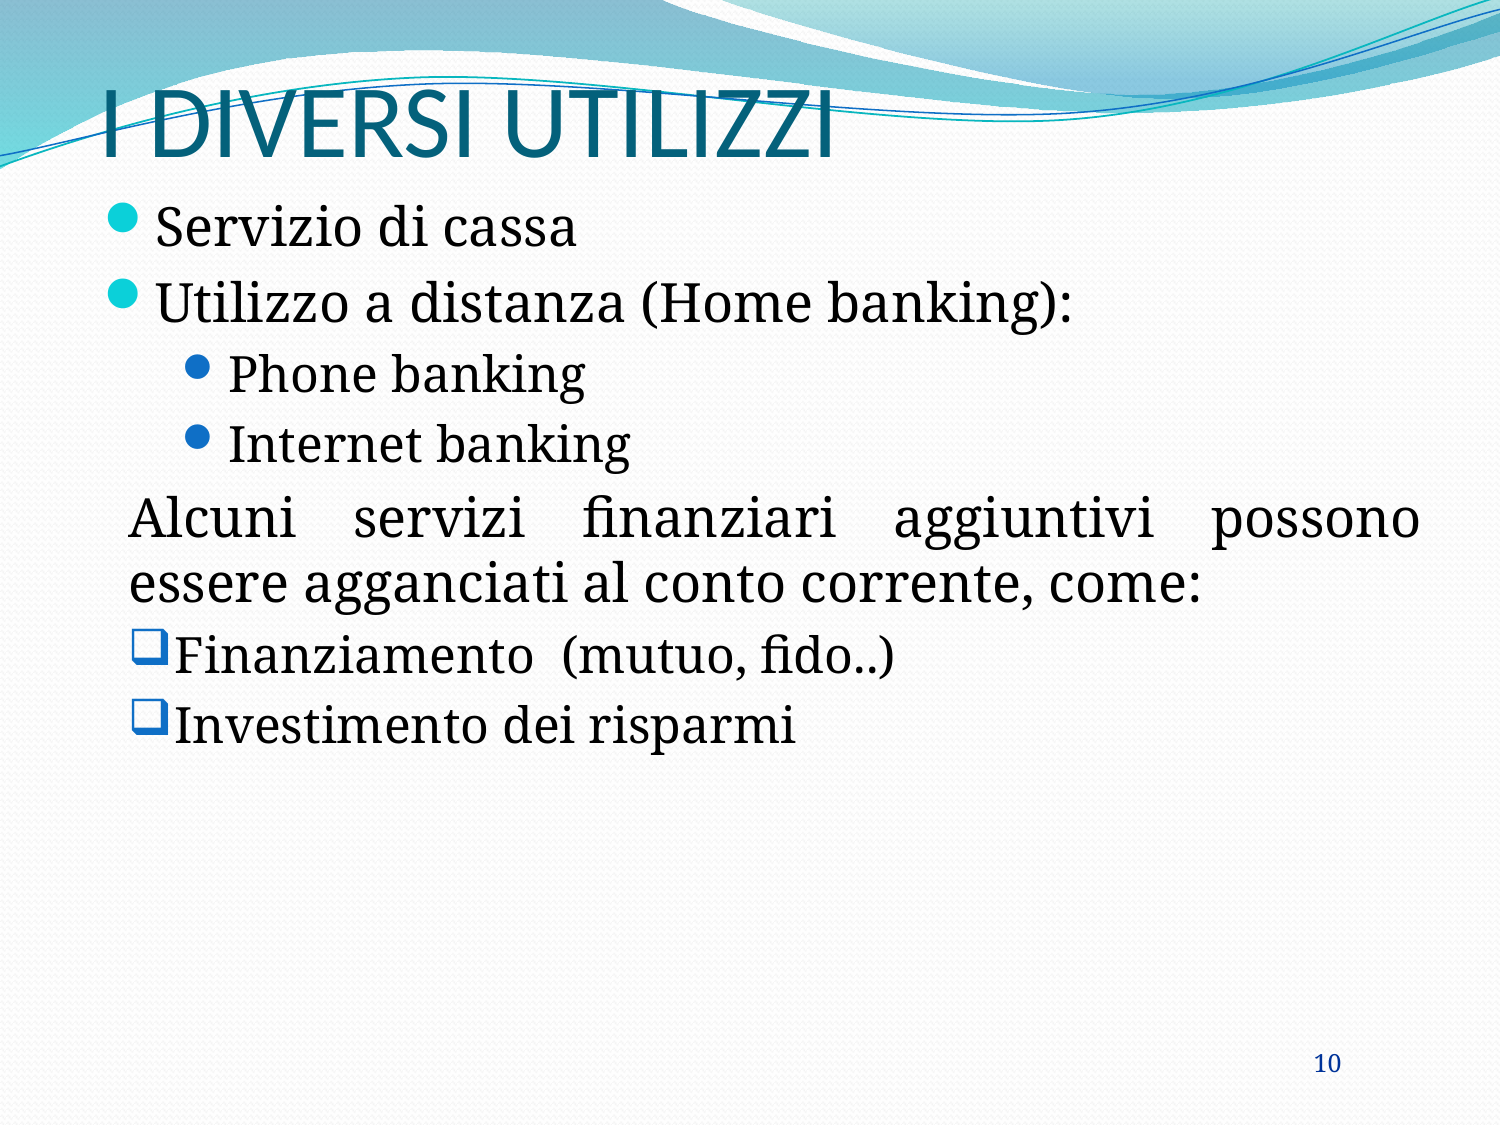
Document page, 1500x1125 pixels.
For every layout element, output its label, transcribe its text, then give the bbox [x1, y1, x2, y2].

list Servizio di cassa Utilizzo a distanza (Home banking): Phone banking Internet banking Alcuni servizi finanziari aggiuntivi possono essere agganciati al conto corrente, come: Finanziamento (mutuo, fido..) Investimento dei risparmi [88, 184, 1439, 928]
title I DIVERSI UTILIZZI [75, 115, 1425, 304]
text_box 10 [1298, 1040, 1453, 1090]
